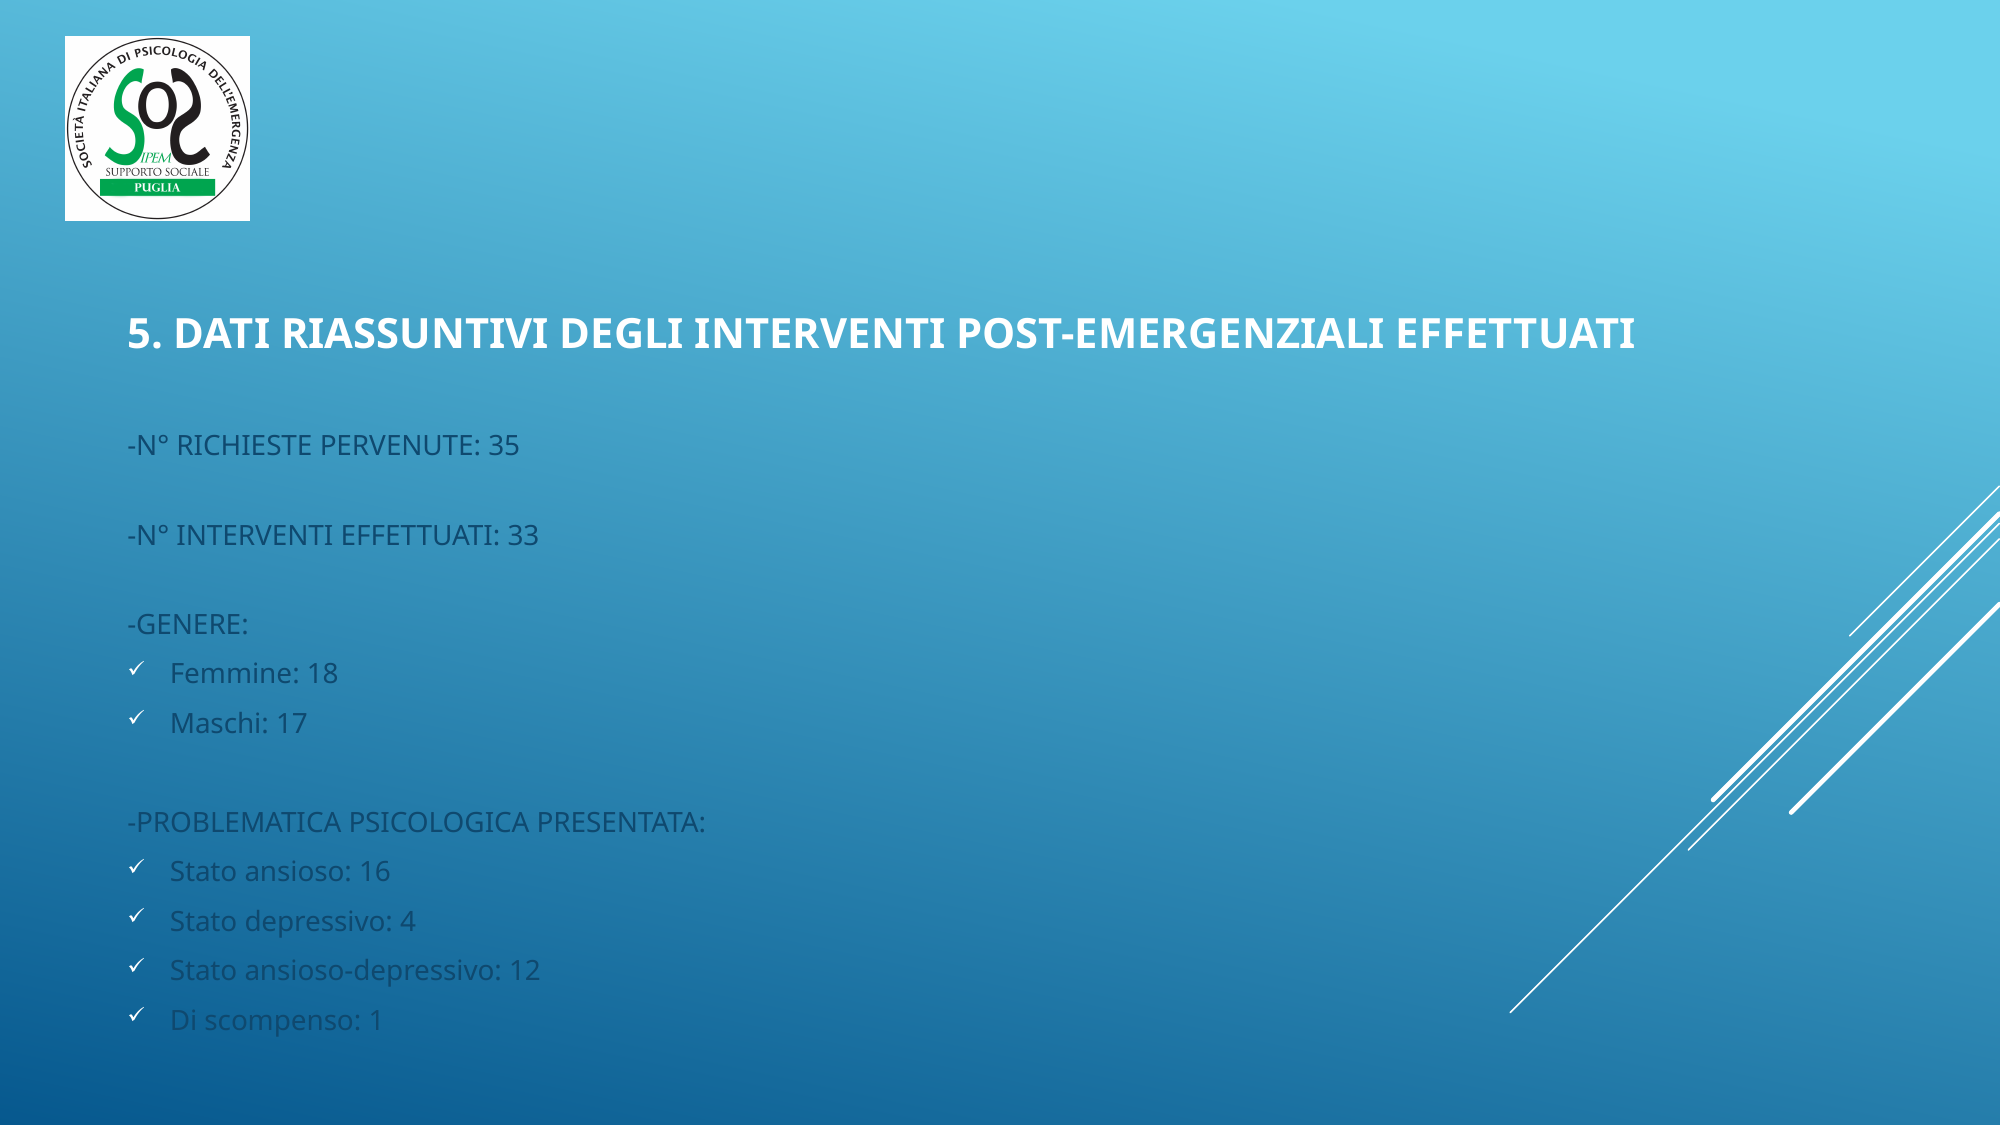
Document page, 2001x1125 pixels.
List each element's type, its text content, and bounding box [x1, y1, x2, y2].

picture [65, 35, 250, 221]
title 5. Dati riassuntivi degli interventi post-emergenziali effettuati [112, 260, 2000, 365]
list -N° RICHIESTE PERVENUTE: 35 -N° INTERVENTI EFFETTUATI: 33 -GENERE: Femmine: 18 Maschi: 17 -PROBLEMATICA PSICOLOGICA PRESENTATA: Stato ansioso: 16 Stato depressivo: 4 Stato ansioso-depressivo: 12 Di scompenso: 1 [112, 420, 1513, 1046]
